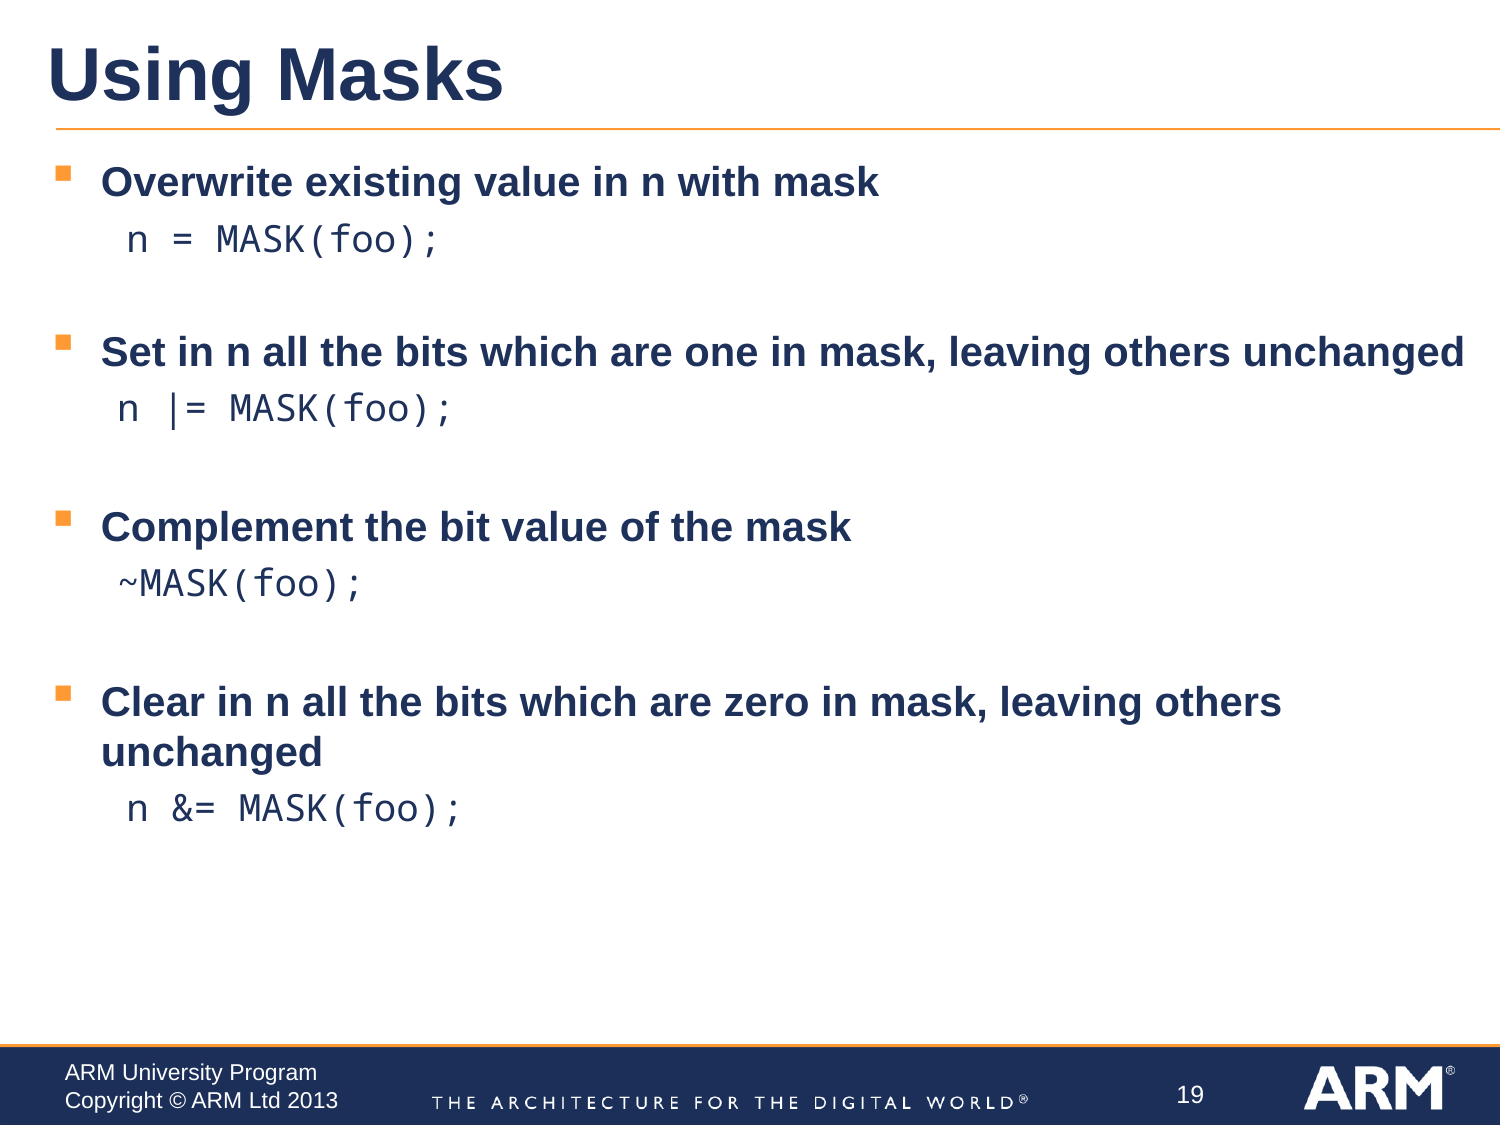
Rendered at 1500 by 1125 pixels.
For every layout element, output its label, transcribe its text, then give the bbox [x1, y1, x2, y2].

list Overwrite existing value in n with mask n = MASK(foo); Set in n all the bits which are one in mask, leaving others unchanged n |= MASK(foo); Complement the bit value of the mask ~MASK(foo); Clear in n all the bits which are zero in mask, leaving others unchanged n &= MASK(foo); [38, 148, 1500, 1039]
picture [0, 1048, 1500, 1125]
title Using Masks [34, 1, 1500, 141]
